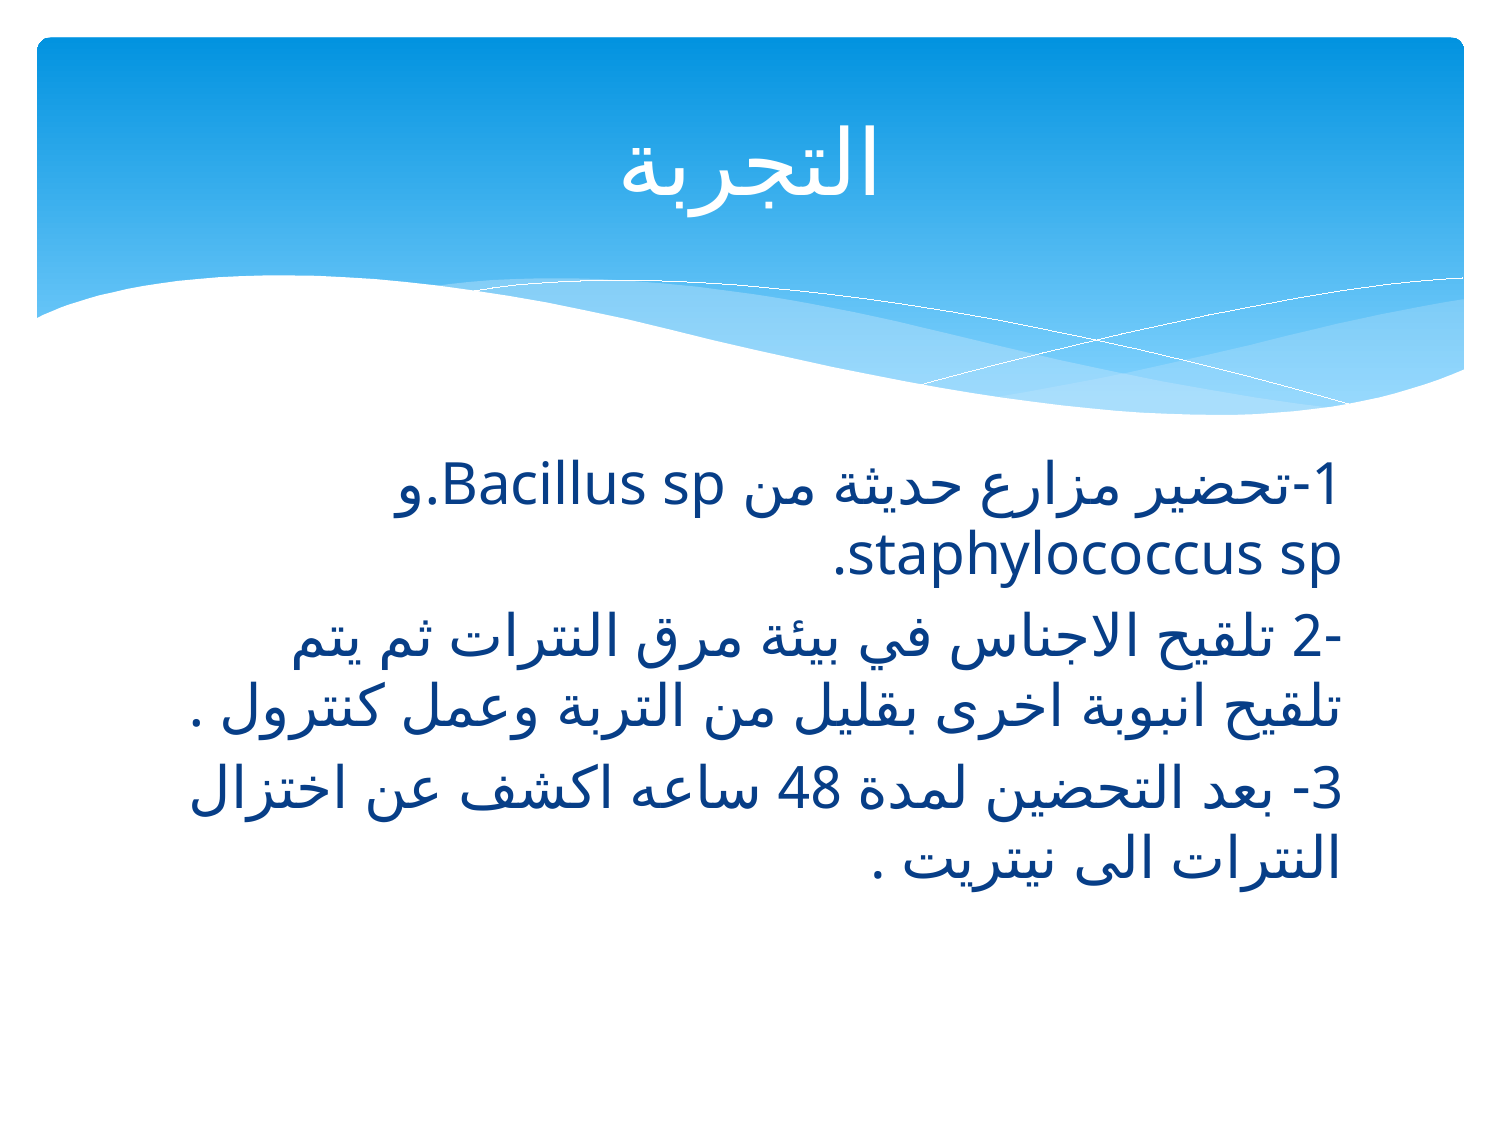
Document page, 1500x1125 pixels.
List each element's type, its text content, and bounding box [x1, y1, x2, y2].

list 1-تحضير مزارع حديثة من Bacillus sp.و staphylococcus sp. -2 تلقيح الاجناس في بيئة مرق النترات ثم يتم تلقيح انبوبة اخرى بقليل من التربة وعمل كنترول . 3- بعد التحضين لمدة 48 ساعه اكشف عن اختزال النترات الى نيتريت . [143, 438, 1359, 1005]
title التجربة [75, 55, 1425, 261]
